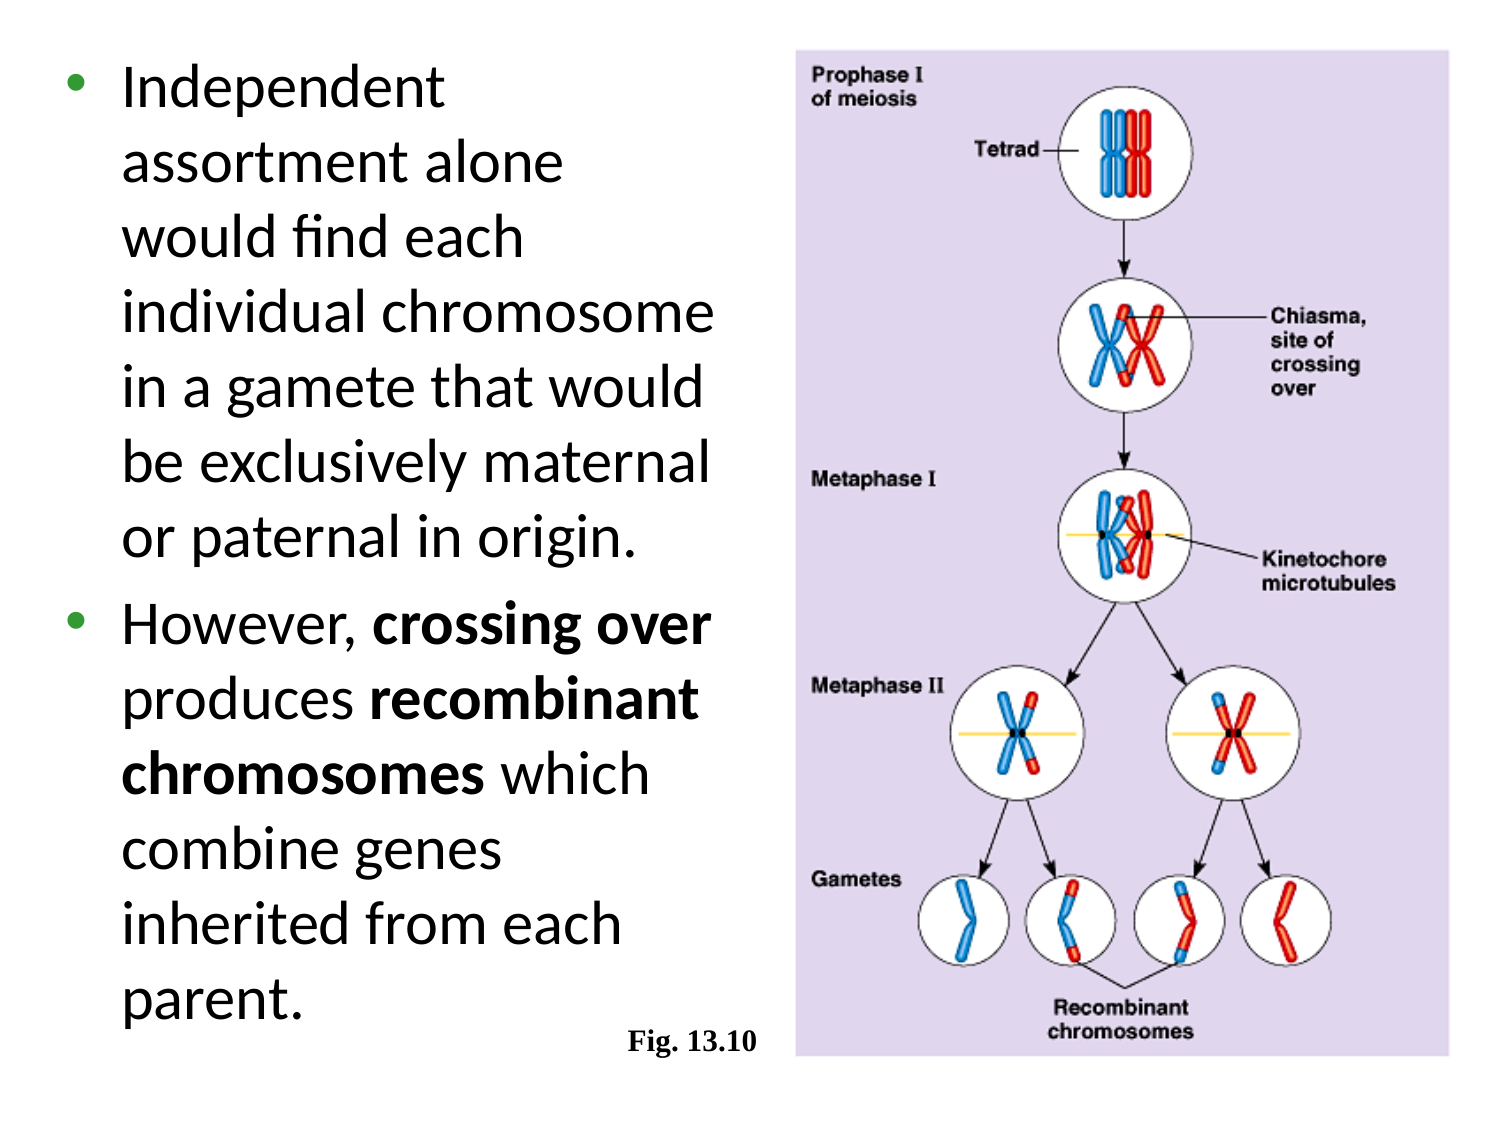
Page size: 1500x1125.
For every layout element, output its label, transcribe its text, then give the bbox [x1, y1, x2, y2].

picture [781, 37, 1463, 1063]
list Independent assortment alone would find each individual chromosome in a gamete that would be exclusively maternal or paternal in origin. However, crossing over produces recombinant chromosomes which combine genes inherited from each parent. [50, 37, 750, 1040]
text_box Fig. 13.10 [612, 1012, 773, 1065]
